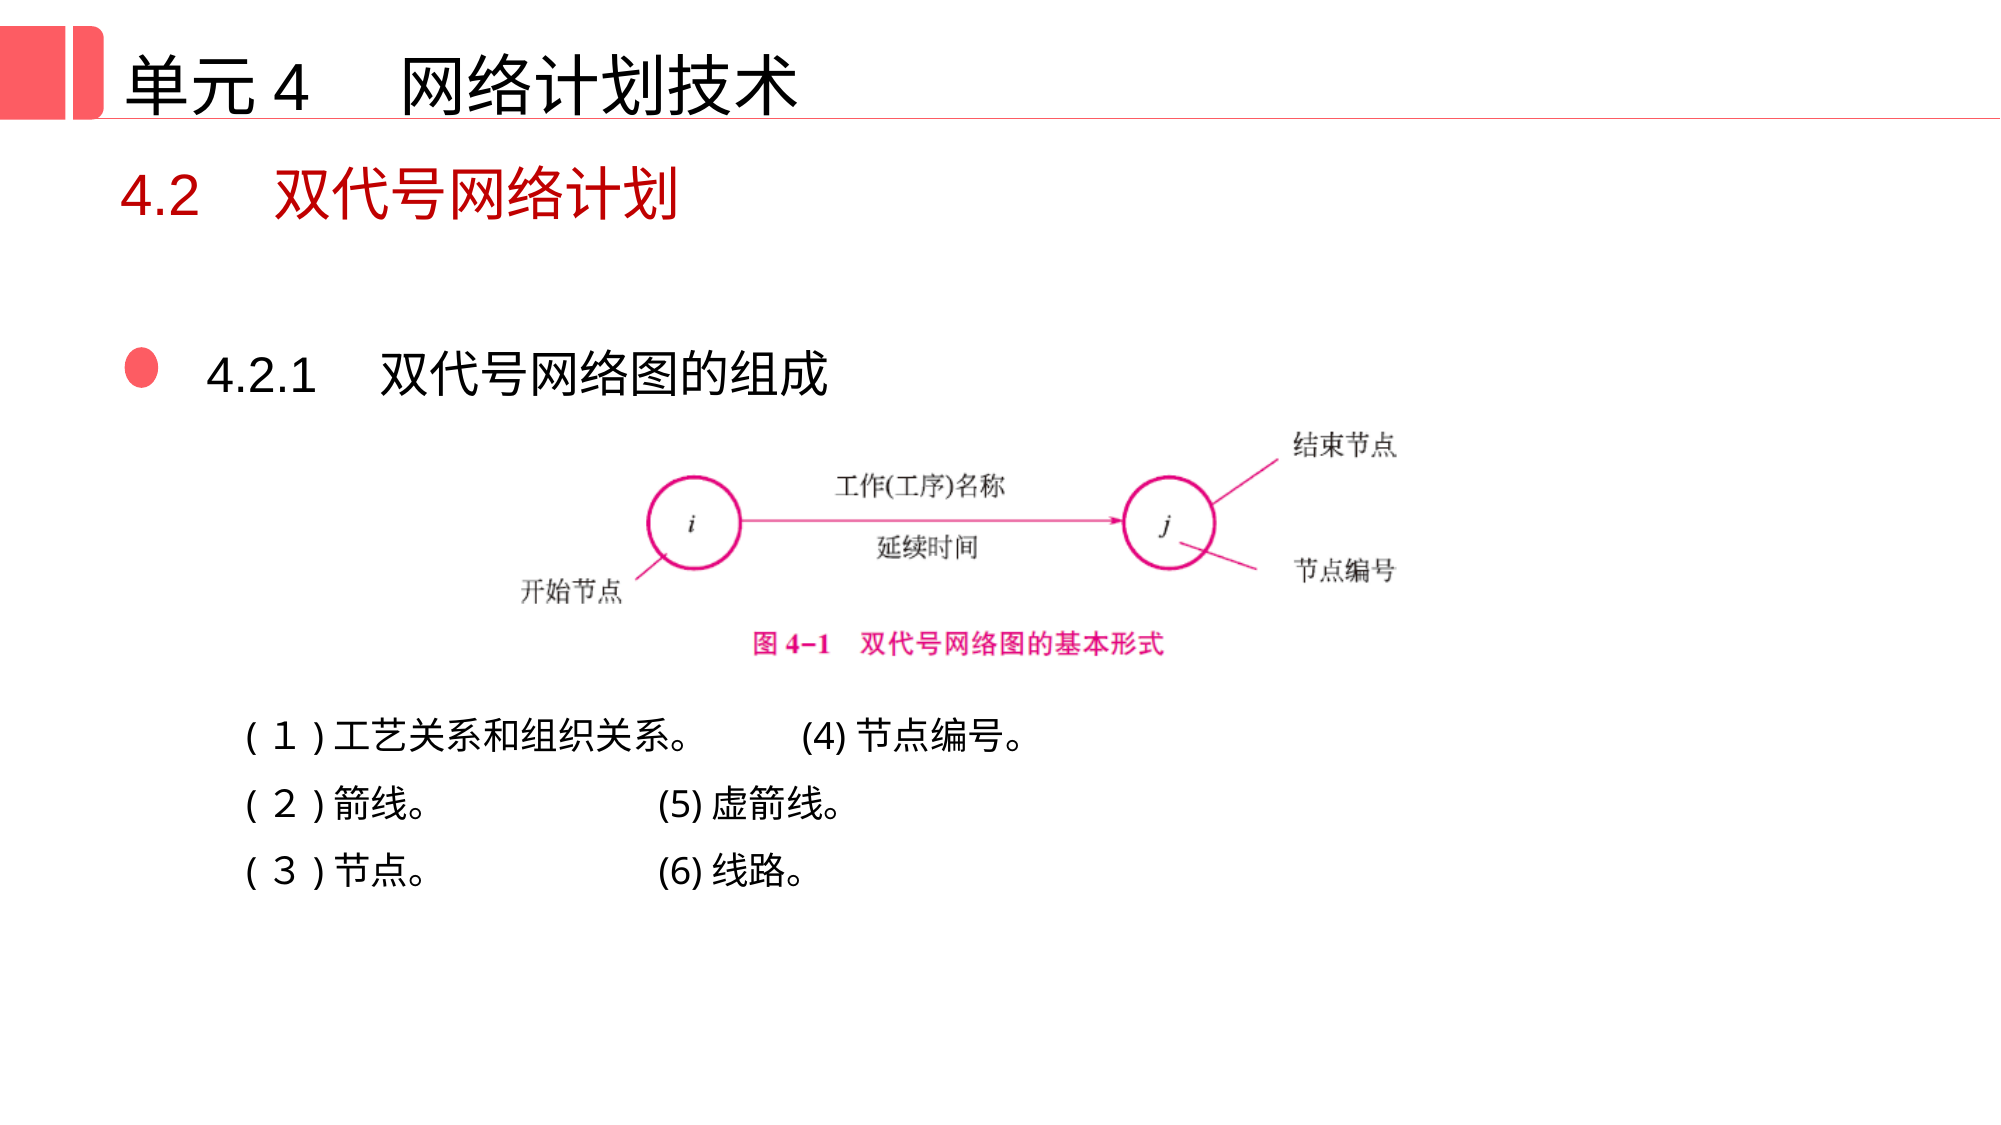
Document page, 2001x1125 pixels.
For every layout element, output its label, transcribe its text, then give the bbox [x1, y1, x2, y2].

text_box 4.2.1 双代号网络图的组成 [191, 335, 1179, 410]
picture [468, 415, 1446, 666]
text_box 4.2 双代号网络计划 [105, 149, 696, 235]
text_box [124, 347, 159, 388]
list 单元4 网络计划技术 [108, 12, 1891, 248]
text_box (１)工艺关系和组织关系。 (4)节点编号。 (２)箭线。 (5)虚箭线。 (３)节点。 (6)线路。 [157, 682, 1757, 900]
